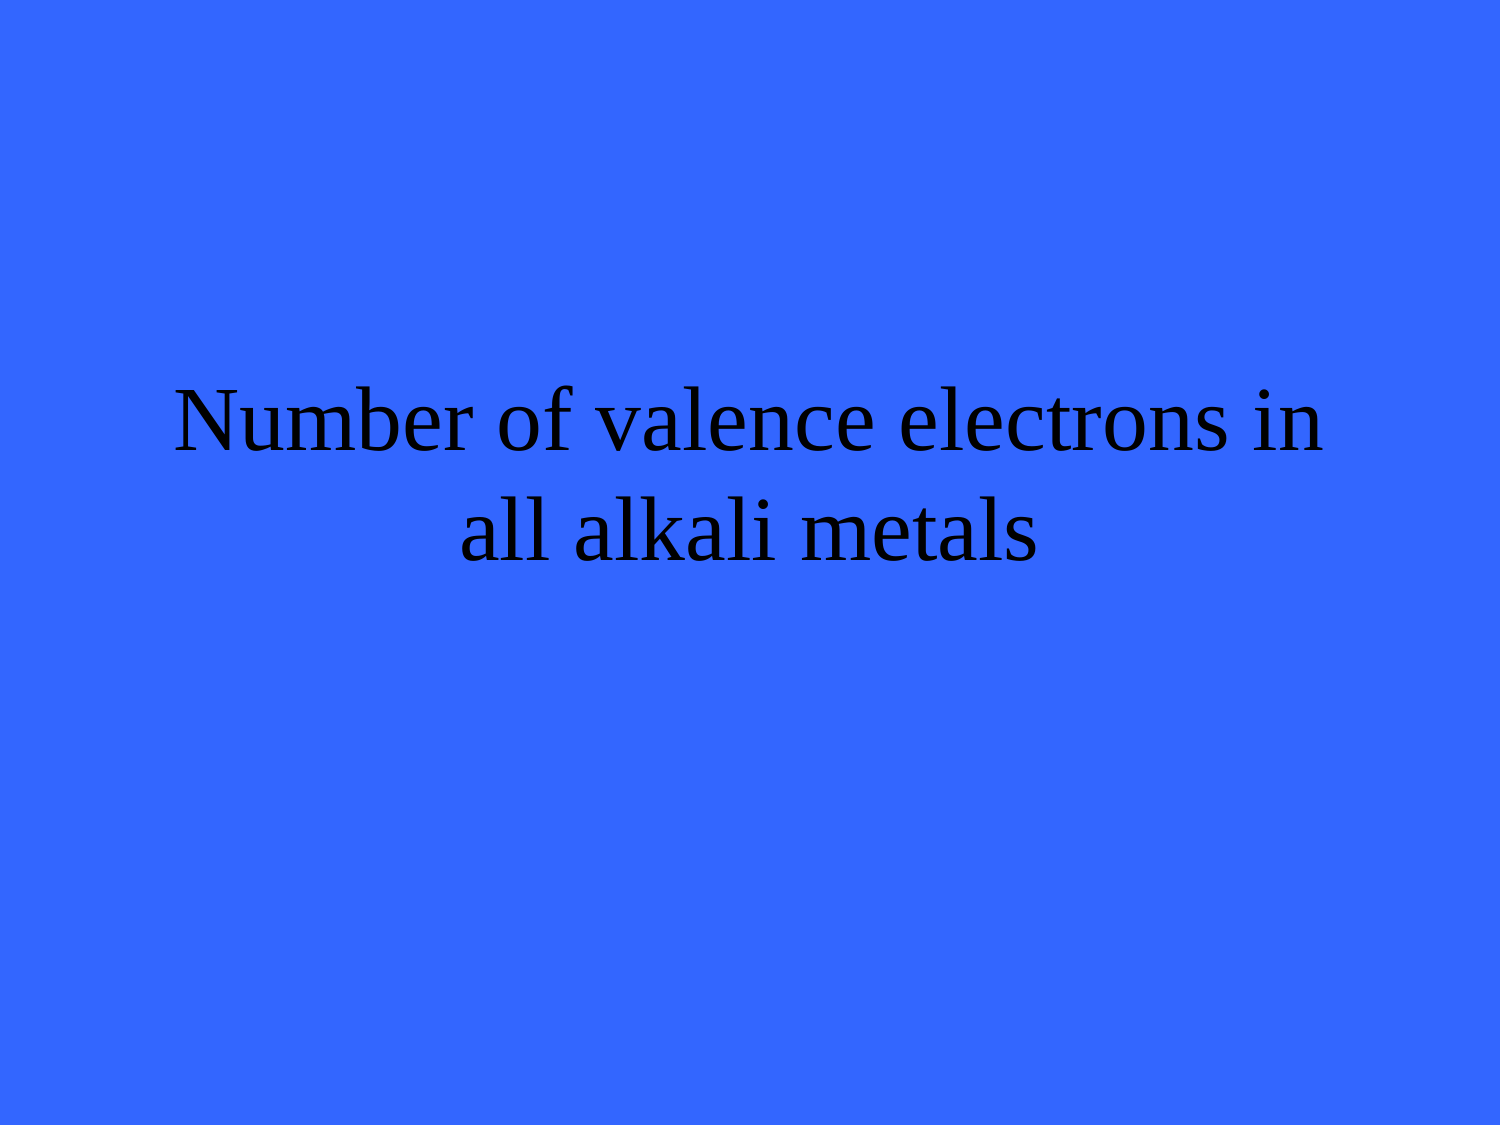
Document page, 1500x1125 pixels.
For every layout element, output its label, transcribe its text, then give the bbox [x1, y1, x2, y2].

title Number of valence electrons in all alkali metals [112, 374, 1388, 563]
